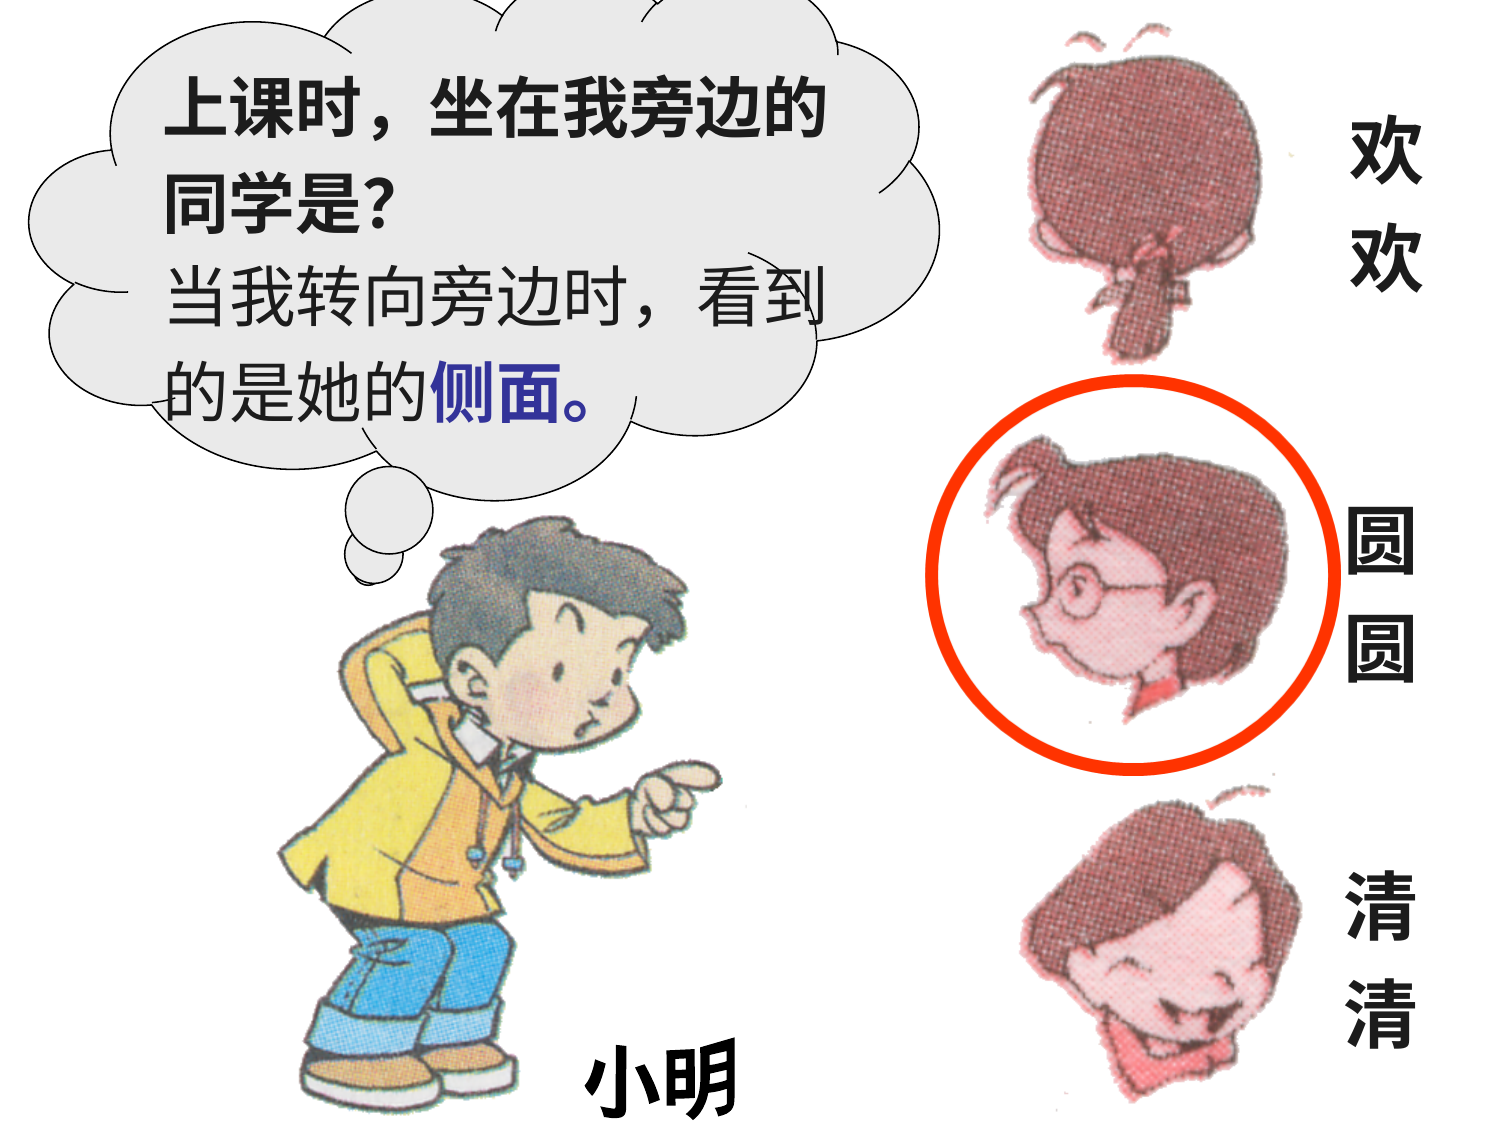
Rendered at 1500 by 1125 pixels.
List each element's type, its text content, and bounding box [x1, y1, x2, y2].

picture [241, 487, 747, 1125]
text_box 上课时，坐在我旁边的同学是？ [147, 42, 857, 231]
text_box 欢欢 [1334, 78, 1447, 309]
text_box 当我转向旁边时，看到的是她的侧面。 [147, 231, 904, 439]
text_box [187, 439, 622, 485]
text_box [170, 0, 838, 42]
picture [925, 0, 1341, 1125]
text_box 清清 [1328, 834, 1424, 1065]
text_box 圆圆 [1345, 467, 1442, 699]
text_box [857, 47, 940, 304]
text_box [28, 58, 147, 406]
